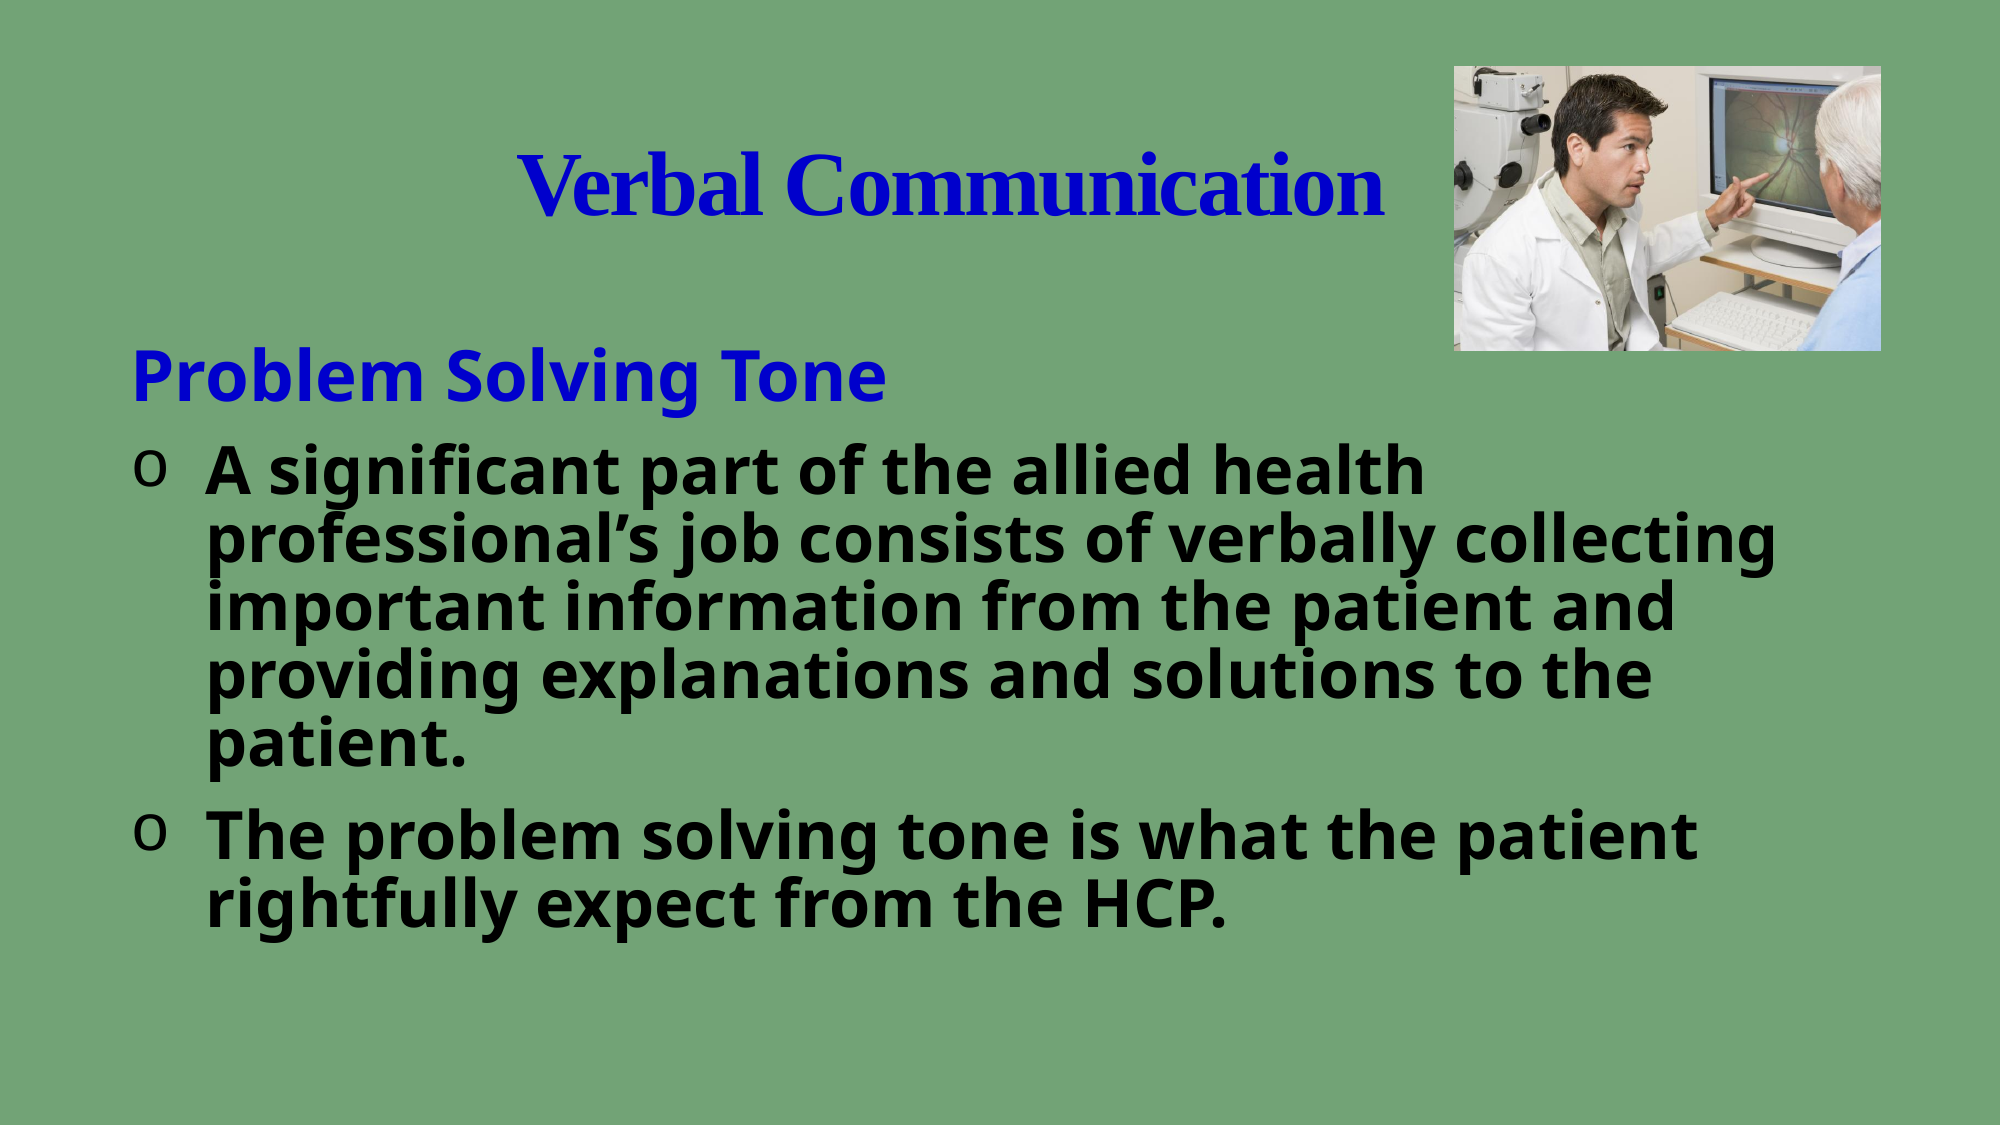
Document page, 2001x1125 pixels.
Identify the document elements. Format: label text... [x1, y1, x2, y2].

title Verbal Communication [227, 105, 1454, 241]
subtitle Problem Solving Tone A significant part of the allied health professional’s job consists of verbally collecting important information from the patient and providing explanations and solutions to the patient. The problem solving tone is what the patient rightfully expect from the HCP. [115, 335, 1855, 968]
picture [1454, 66, 1881, 351]
